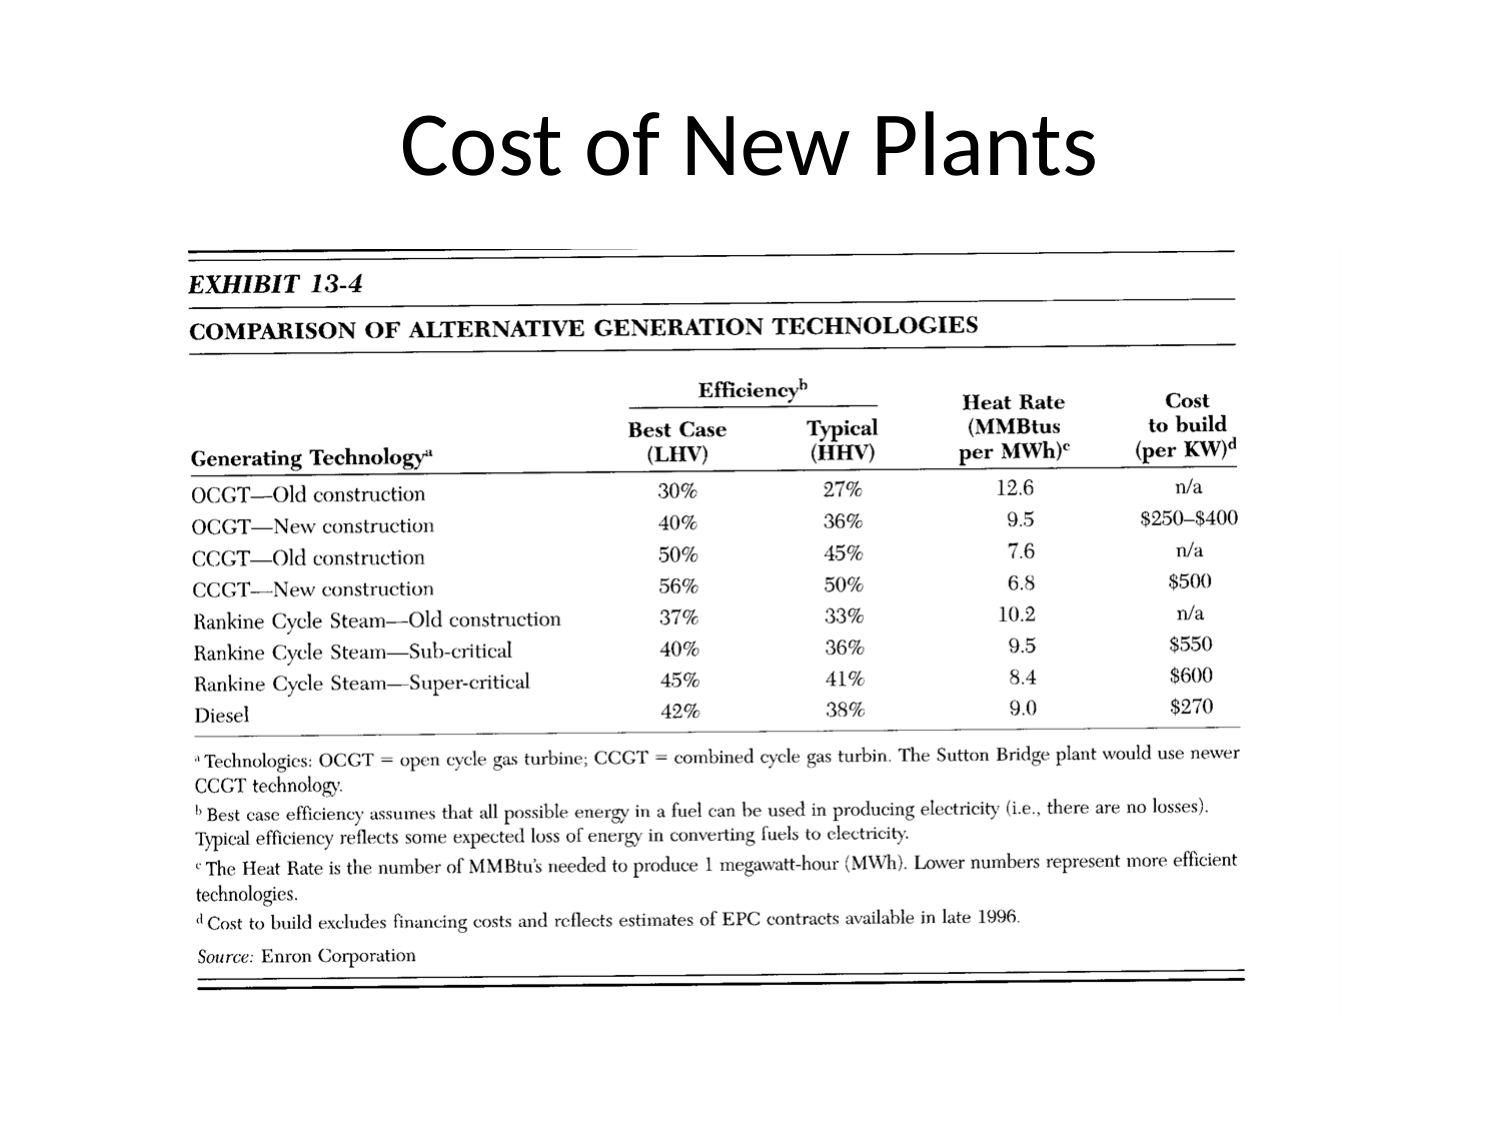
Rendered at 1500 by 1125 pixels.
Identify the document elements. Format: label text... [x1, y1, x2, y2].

title Cost of New Plants [75, 45, 1425, 233]
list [169, 247, 1343, 1015]
